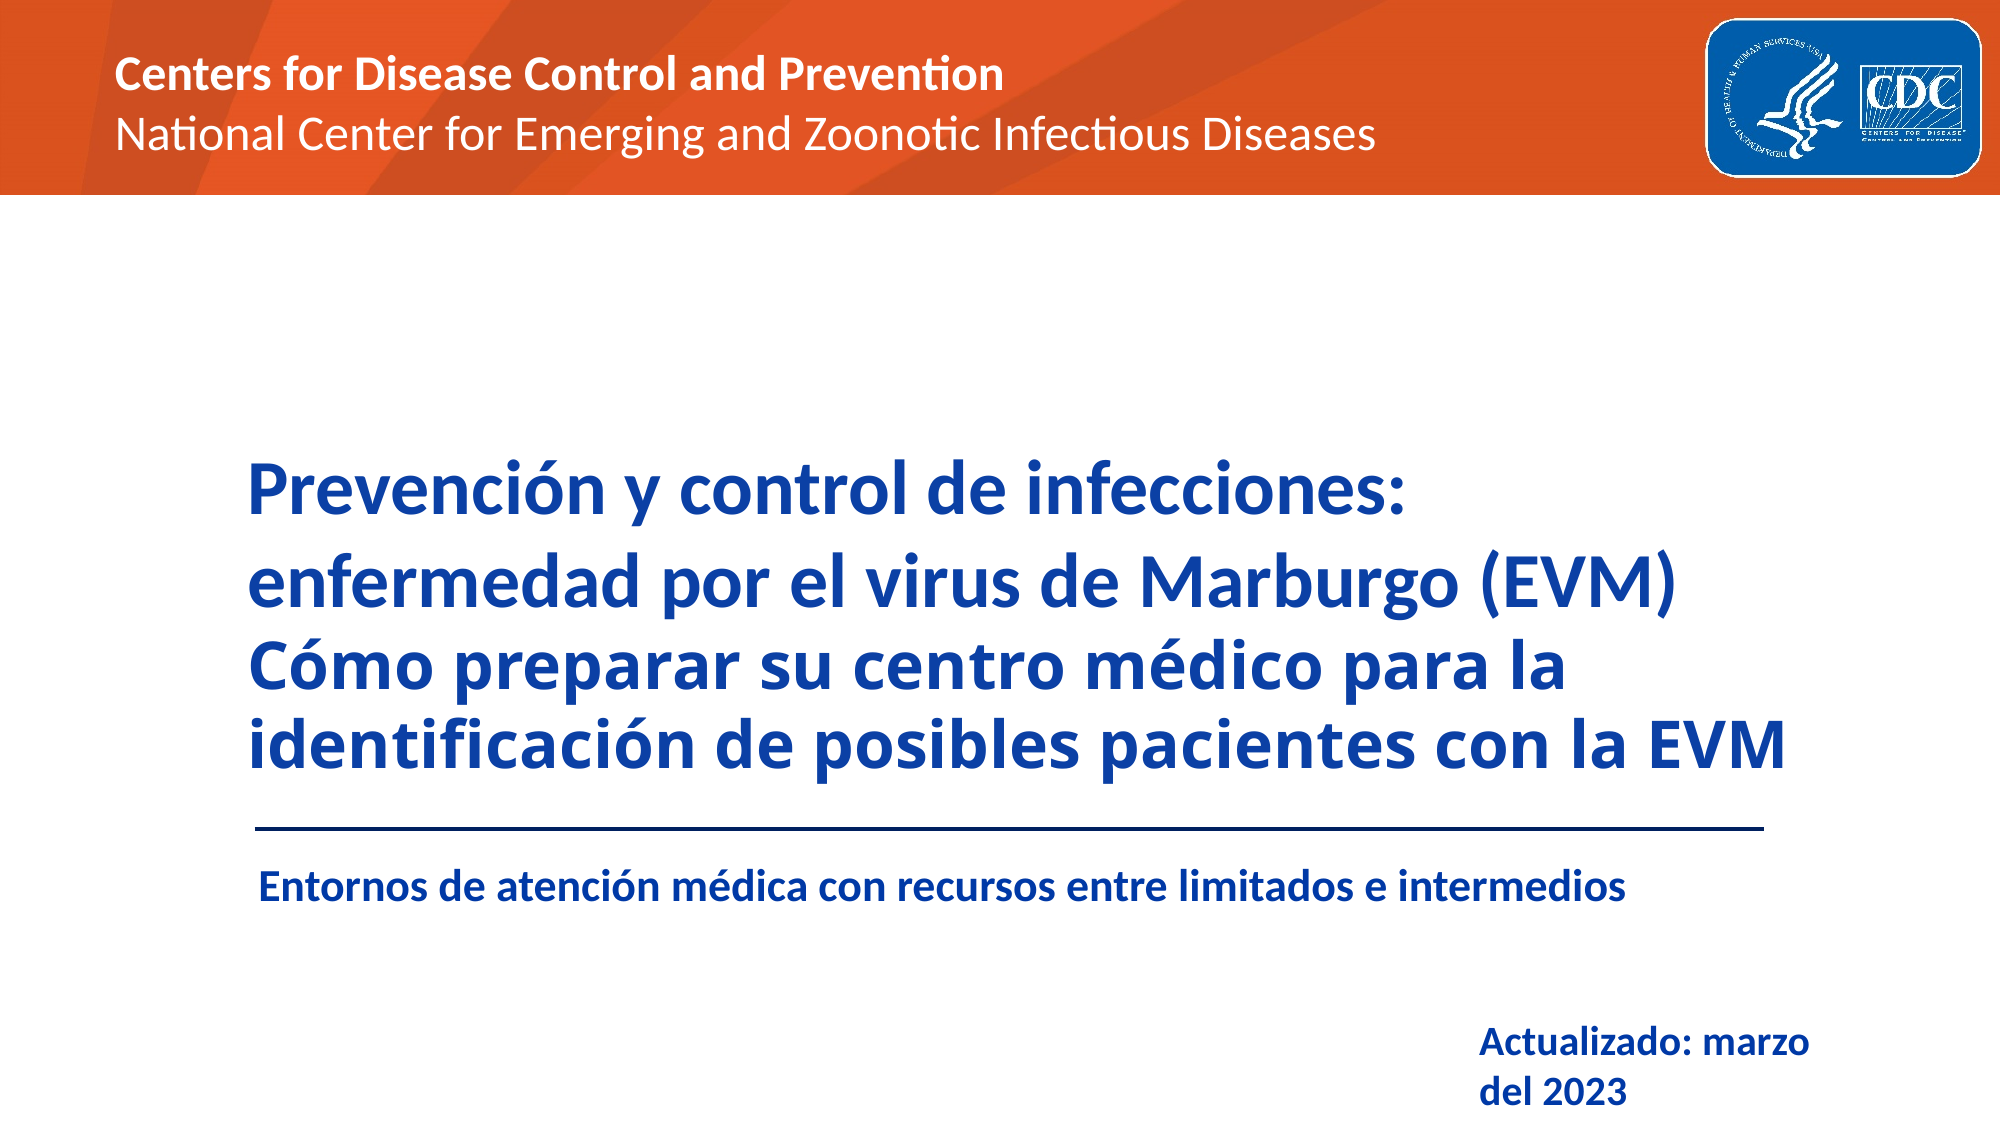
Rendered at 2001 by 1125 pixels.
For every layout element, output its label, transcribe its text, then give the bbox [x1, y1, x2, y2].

picture [0, 0, 2000, 195]
title Prevención y control de infecciones: enfermedad por el virus de Marburgo (EVM) Cómo preparar su centro médico para la identificación de posibles pacientes con la EVM [232, 417, 1819, 790]
text_box Actualizado: marzo del 2023 [1459, 1003, 1892, 1124]
text_box Entornos de atención médica con recursos entre limitados e intermedios [243, 848, 1765, 919]
